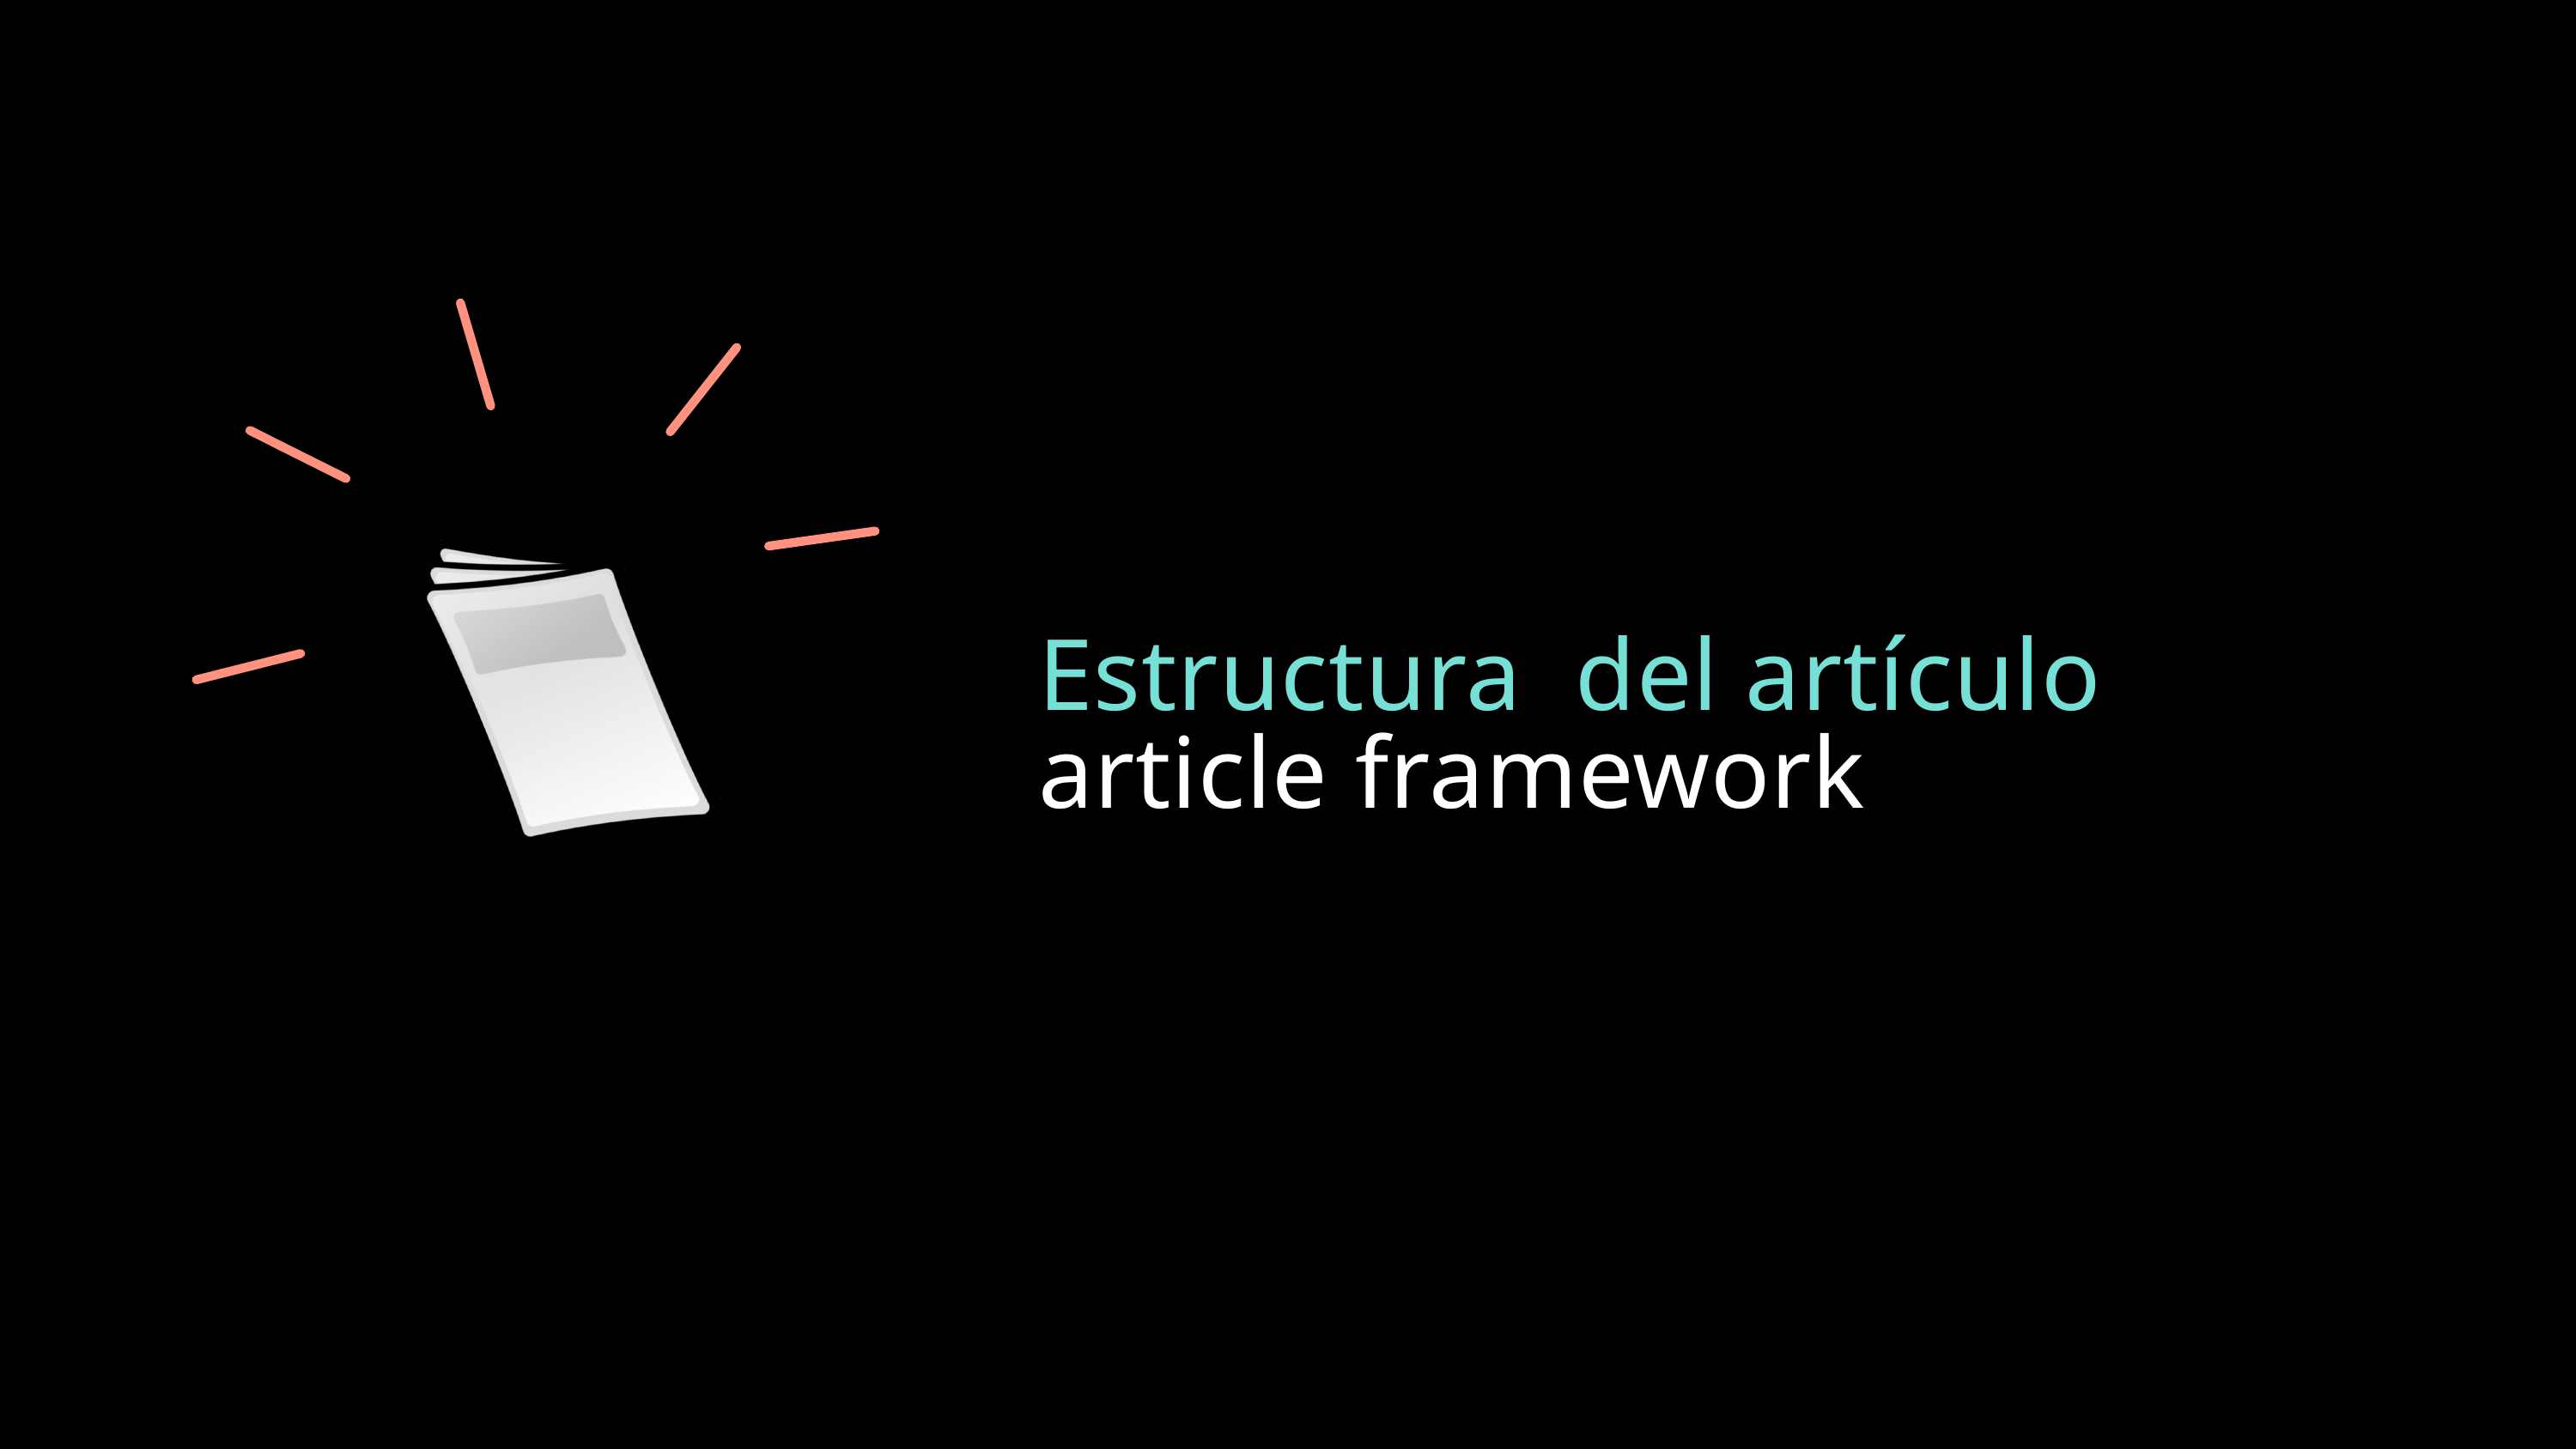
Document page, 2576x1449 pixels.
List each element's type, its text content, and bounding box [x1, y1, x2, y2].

text_box Estructura del artículo article framework [1038, 631, 2362, 828]
picture [456, 503, 726, 892]
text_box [195, 305, 876, 687]
